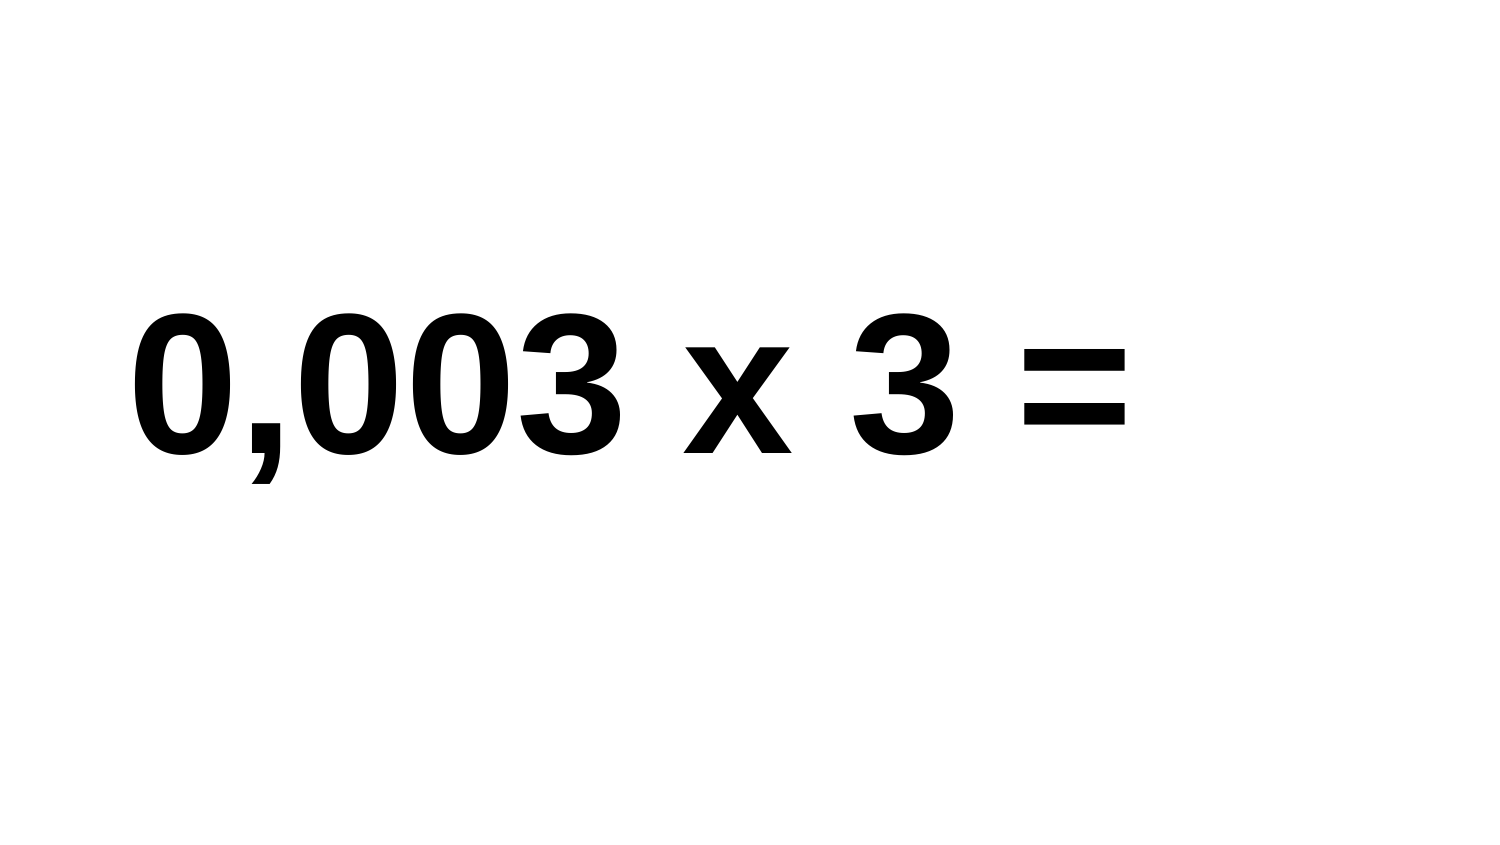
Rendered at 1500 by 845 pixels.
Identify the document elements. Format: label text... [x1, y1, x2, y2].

text_box 0,003 x 3 = [112, 317, 1388, 509]
